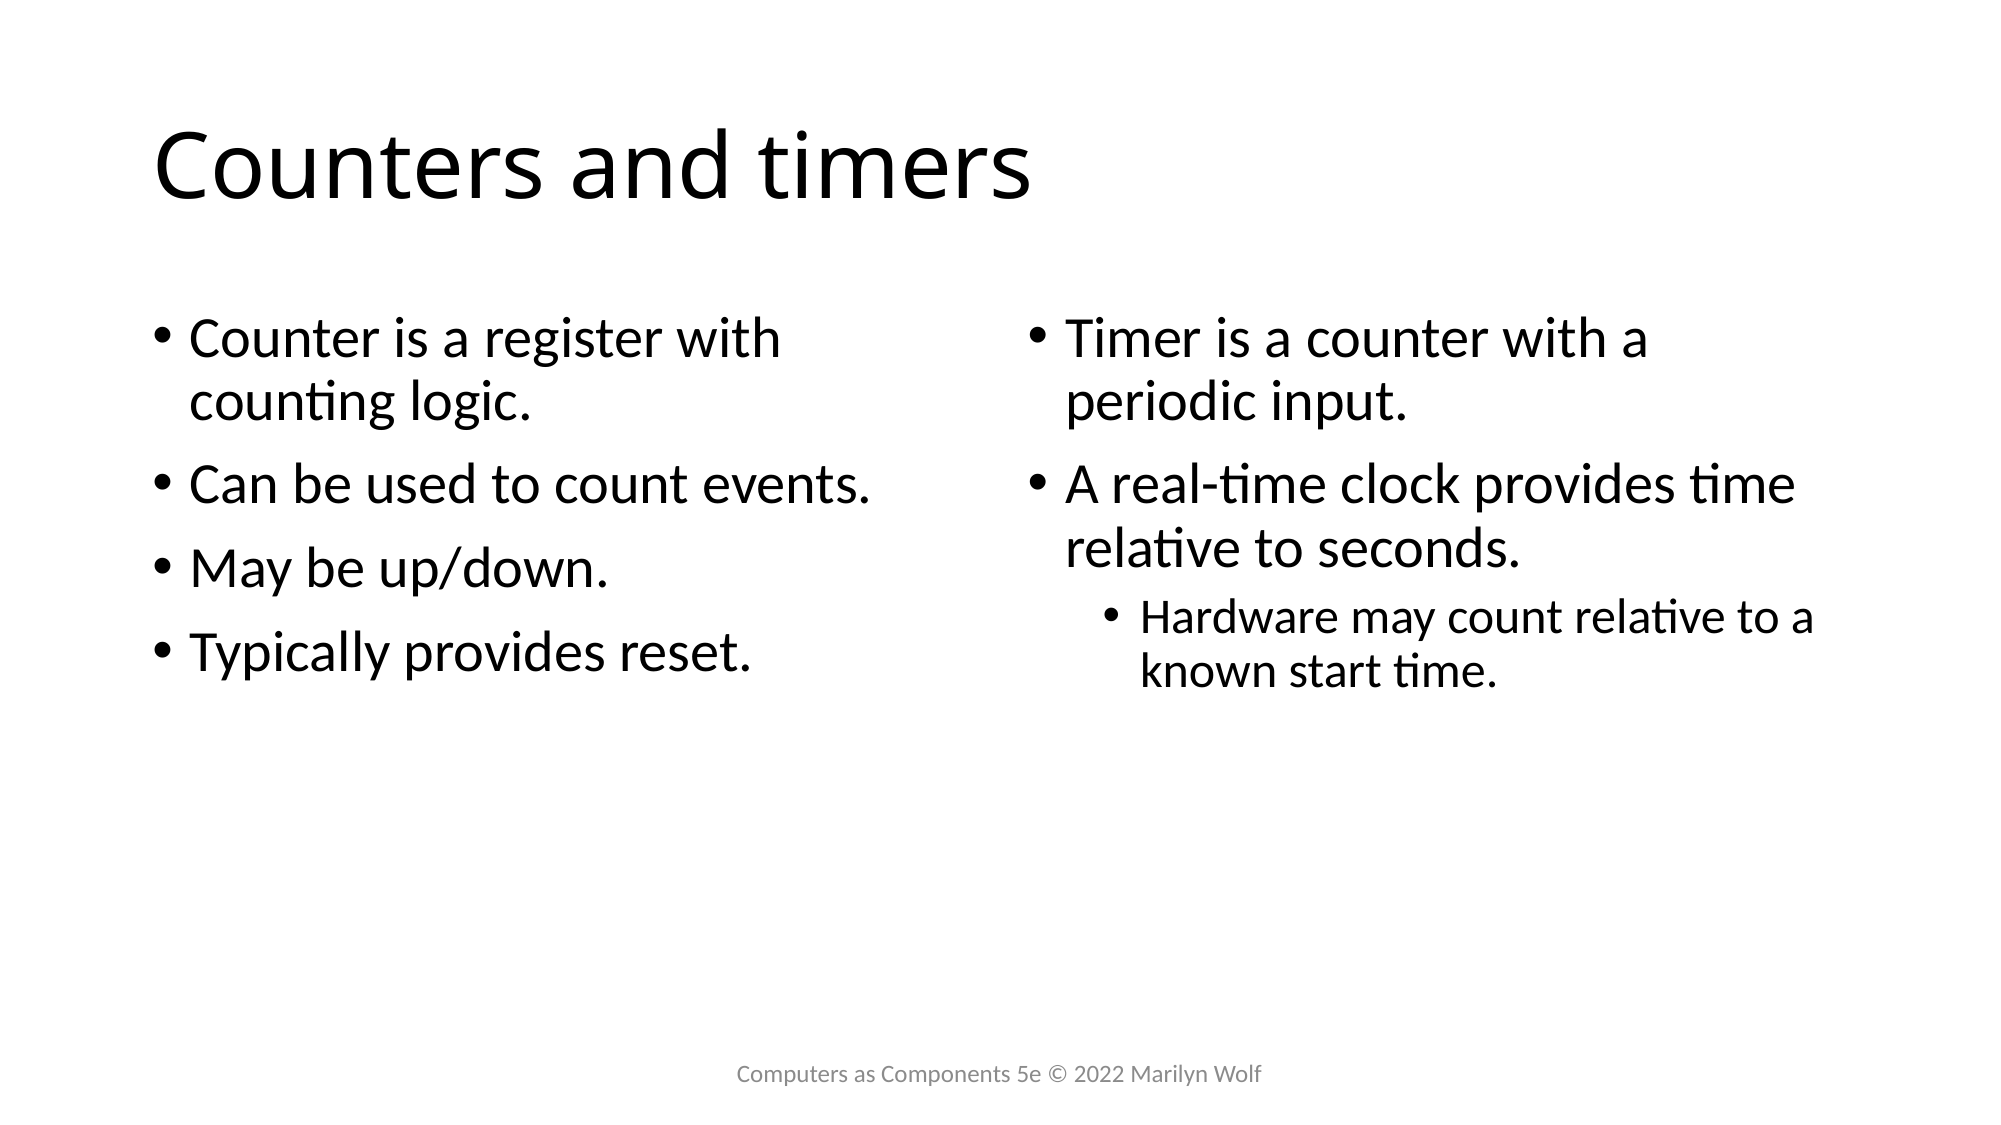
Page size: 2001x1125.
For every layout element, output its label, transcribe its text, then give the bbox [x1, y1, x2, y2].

title Counters and timers [137, 59, 1863, 278]
footer Computers as Components 5e © 2022 Marilyn Wolf [662, 1042, 1338, 1103]
list Counter is a register with counting logic. Can be used to count events. May be up/down. Typically provides reset. [137, 299, 988, 1014]
list Timer is a counter with a periodic input. A real-time clock provides time relative to seconds. Hardware may count relative to a known start time. [1012, 299, 1863, 1014]
